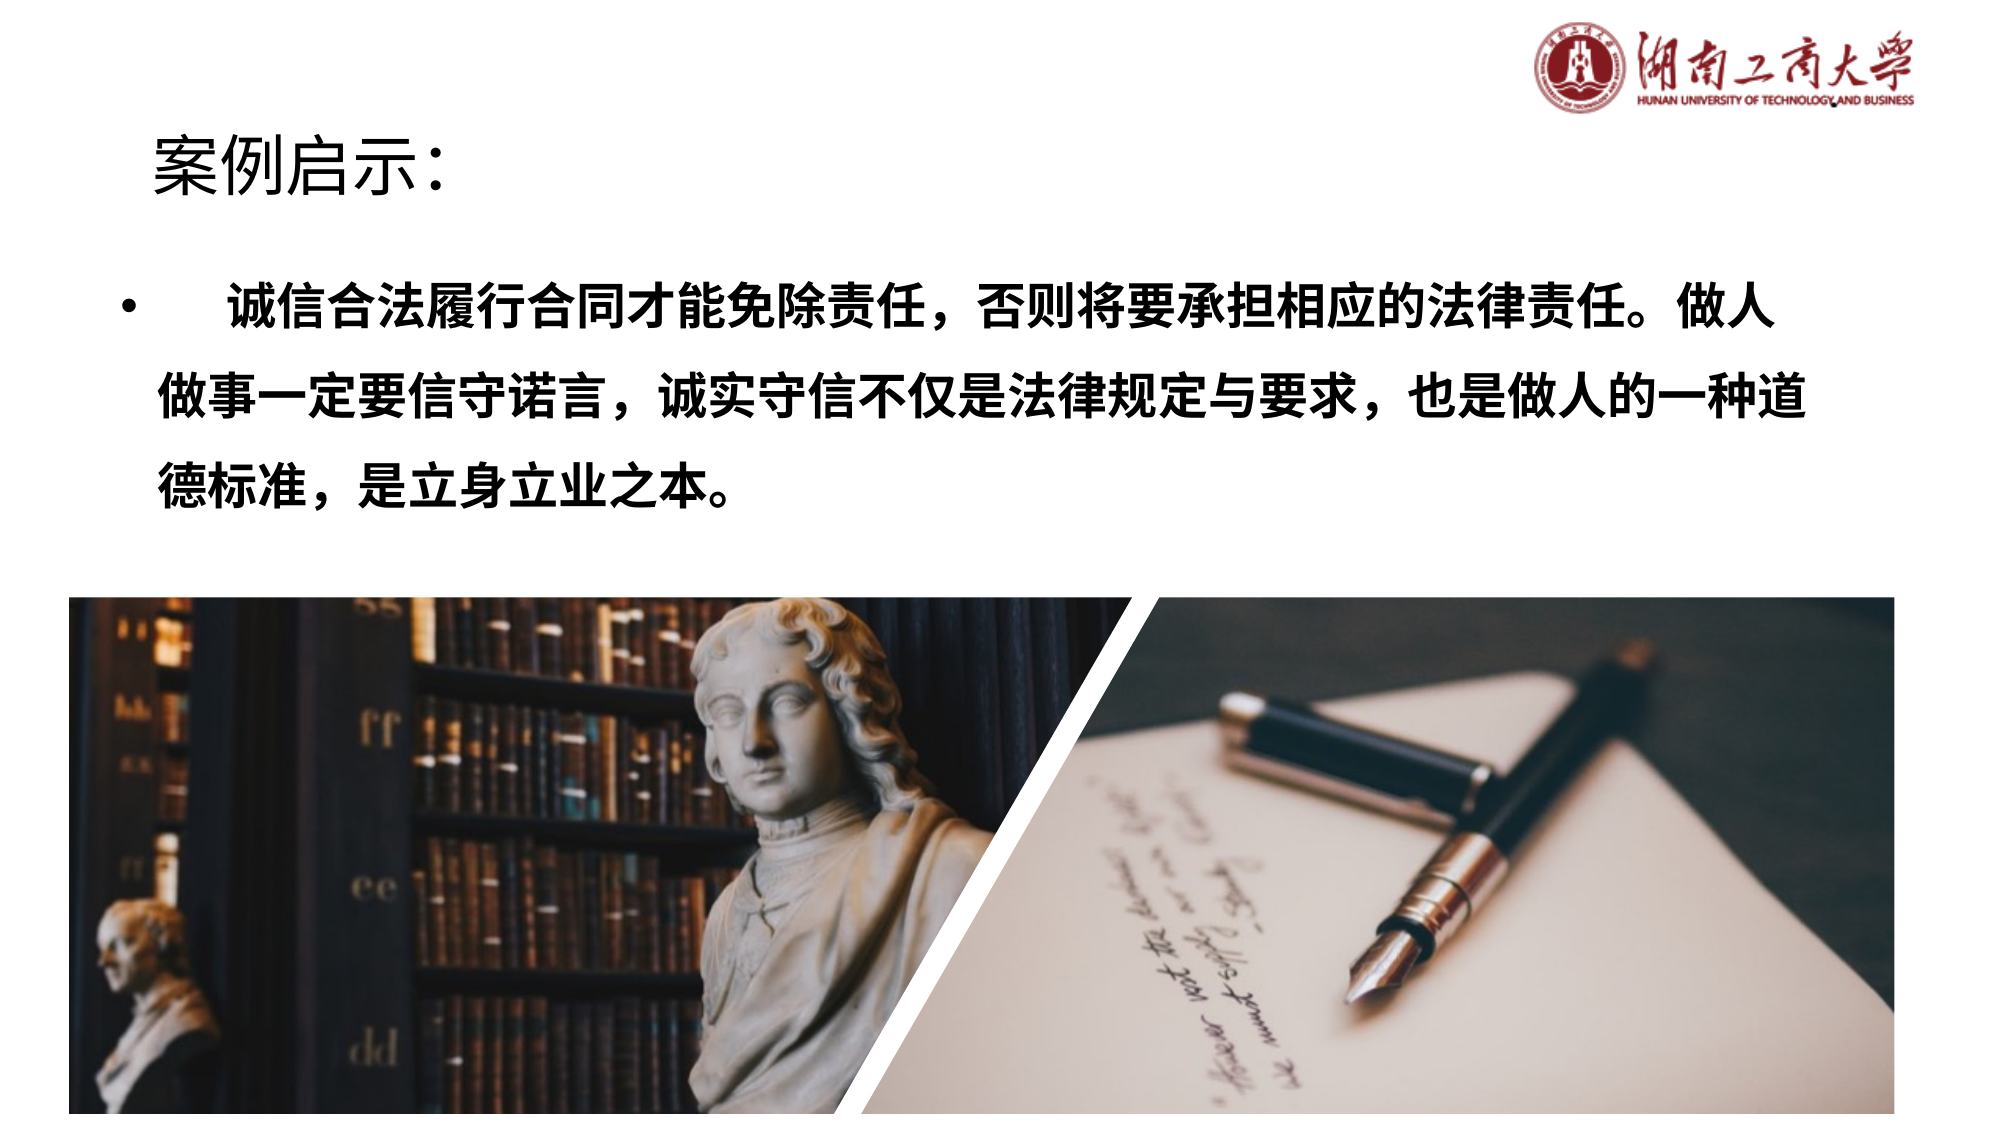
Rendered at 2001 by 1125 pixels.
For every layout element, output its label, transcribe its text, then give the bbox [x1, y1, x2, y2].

text_box [68, 596, 1134, 1115]
picture [1533, 21, 1922, 117]
title 案例启示： [137, 59, 1863, 278]
list 诚信合法履行合同才能免除责任，否则将要承担相应的法律责任。做人做事一定要信守诺言，诚实守信不仅是法律规定与要求，也是做人的一种道德标准，是立身立业之本。 [105, 237, 1831, 952]
text_box [859, 596, 1896, 1115]
